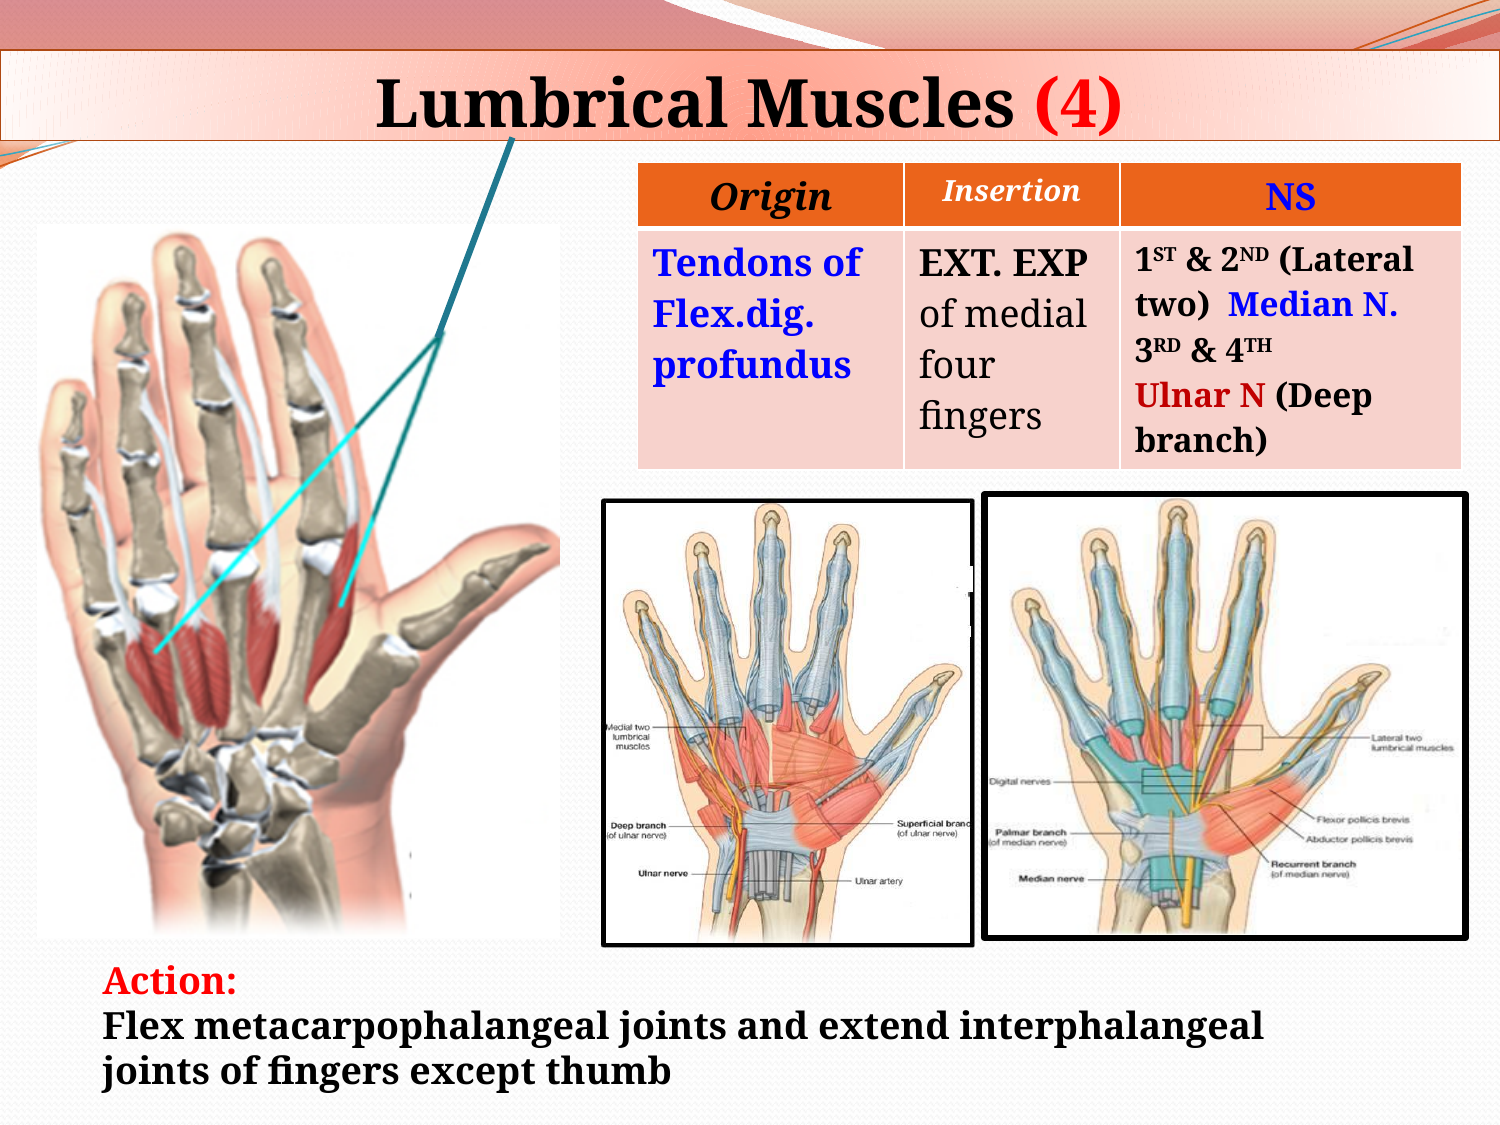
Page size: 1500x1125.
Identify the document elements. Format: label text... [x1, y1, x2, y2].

table_cell 1ST & 2ND (Lateral two) Median N. 3RD & 4TH Ulnar N (Deep branch) [1121, 231, 1461, 469]
title Lumbrical Muscles (4) [0, 49, 1500, 141]
table_cell Tendons of Flex.dig. profundus [638, 231, 903, 469]
text_box Action: Flex metacarpophalangeal joints and extend interphalangeal joints of fingers except thumb [87, 949, 1350, 1100]
table_header Origin [638, 163, 903, 226]
table_cell EXT. EXP of medial four fingers [905, 231, 1119, 469]
table_header NS [1121, 163, 1461, 226]
table_header Insertion [905, 163, 1119, 226]
picture [37, 224, 560, 938]
picture [599, 497, 976, 948]
picture [987, 497, 1463, 936]
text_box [437, 137, 513, 338]
